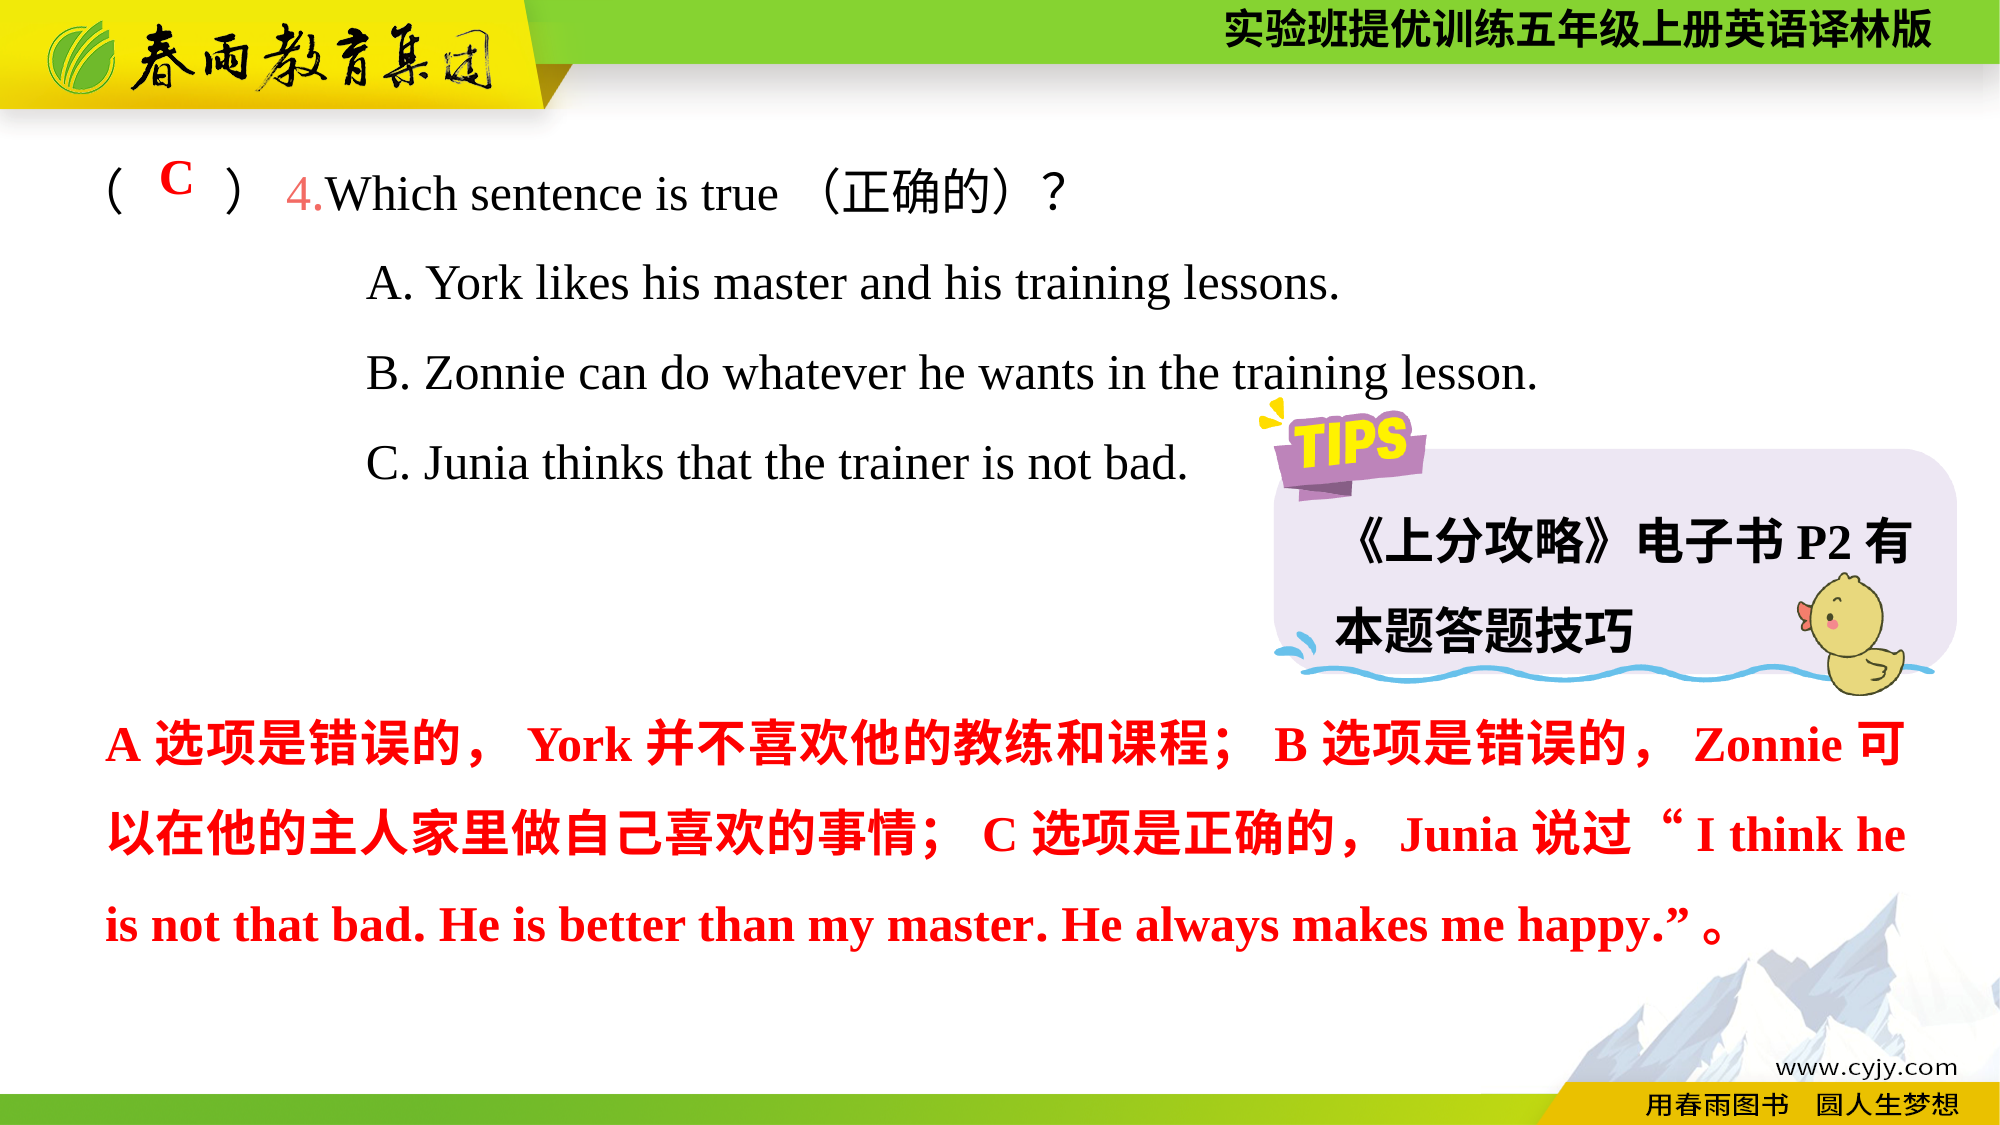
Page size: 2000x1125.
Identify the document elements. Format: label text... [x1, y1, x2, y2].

picture [0, 0, 2000, 1125]
list （ ）4.Which sentence is true（正确的）？ A. York likes his master and his training lessons. B. Zonnie can do whatever he wants in the training lesson. C. Junia thinks that the trainer is not bad. [59, 122, 1944, 491]
text_box A选项是错误的，York并不喜欢他的教练和课程；B选项是错误的，Zonnie可以在他的主人家里做自己喜欢的事情；C选项是正确的，Junia说过“I think he is not that bad. He is better than my master. He always makes me happy.”。 [90, 674, 1922, 960]
text_box C [144, 137, 210, 212]
